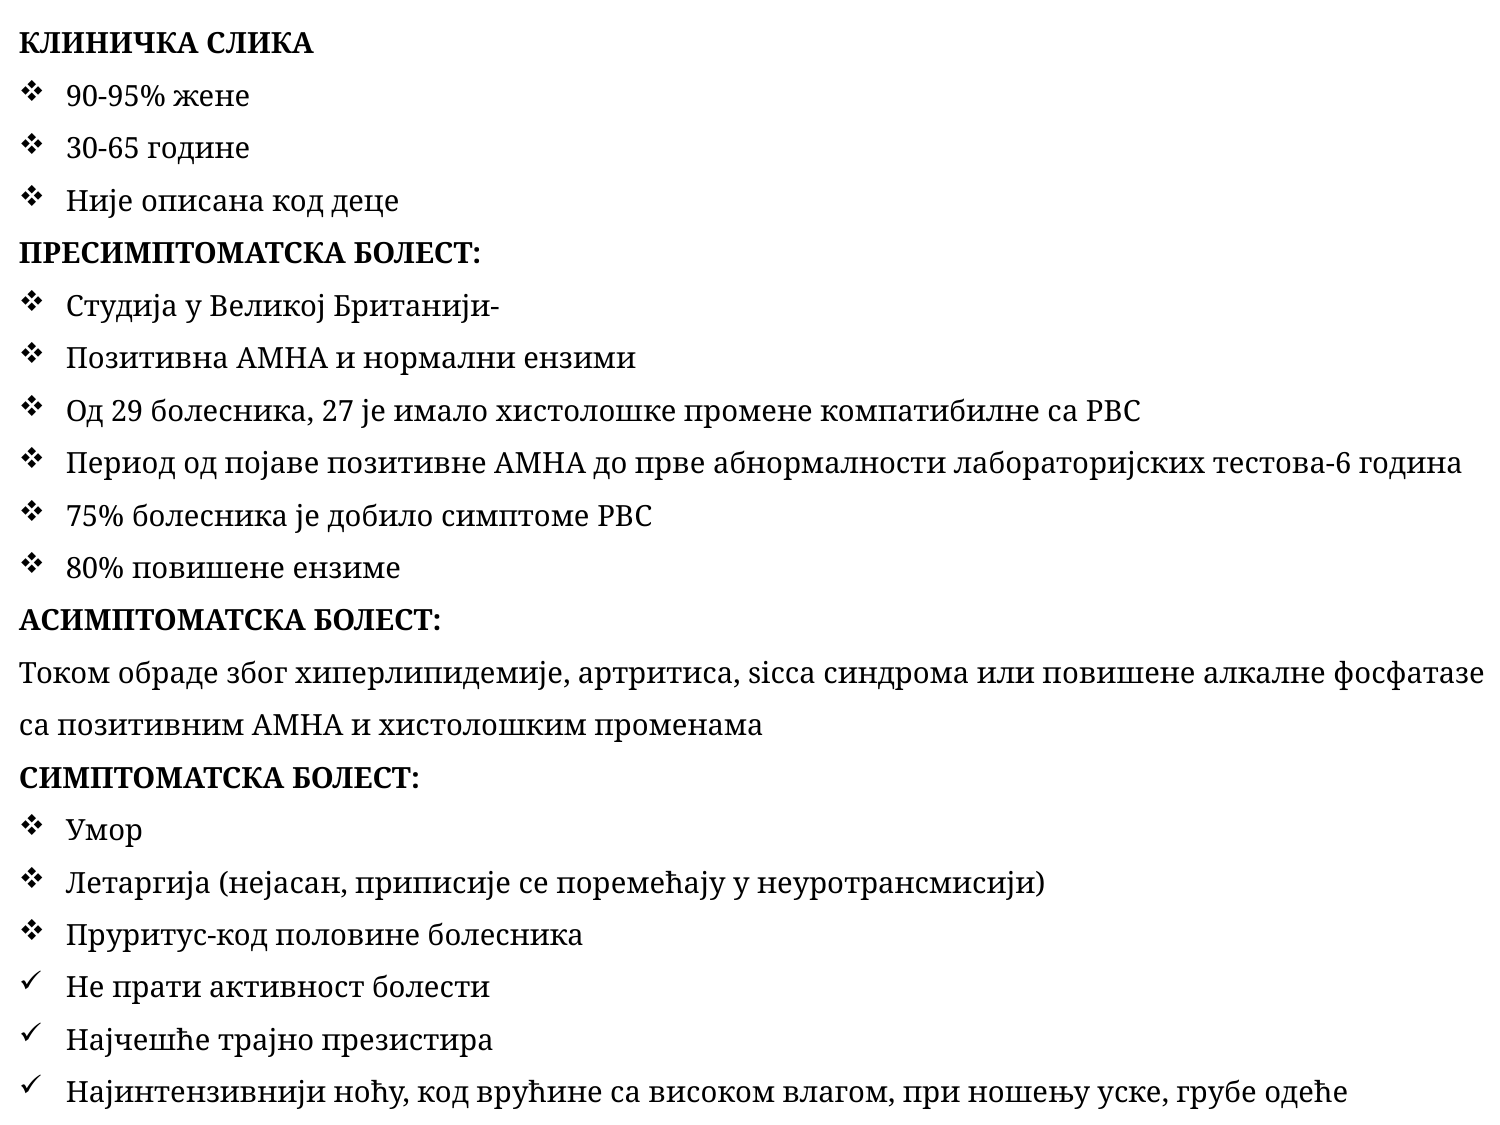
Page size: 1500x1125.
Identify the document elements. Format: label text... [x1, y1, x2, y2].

text_box КЛИНИЧКА СЛИКА 90-95% жене 30-65 године Није описана код деце ПРЕСИМПТОМАТСКА БОЛЕСТ: Студија у Великој Британији- Позитивна AMHA и нормални ензими Од 29 болесника, 27 је имало хистолошке промене компатибилне са PBC Период од појаве позитивне AMHA до прве абнормалности лабораторијских тестова-6 година 75% болесника је добило симптоме PBC 80% повишене ензиме АСИМПТОМАТСКА БОЛЕСТ: Током обраде због хиперлипидемије, артритиса, sicca синдрома или повишене алкалне фосфатазе са позитивним AMHA и хистолошким променама СИМПТОМАТСКА БОЛЕСТ: Умор Летаргија (нејасан, приписије се поремећају у неуротрансмисији) Пруритус-код половине болесника Не прати активност болести Најчешће трајно презистира Најинтензивнији ноћу, код врућине са високом влагом, при ношењу уске, грубе одеће [4, 0, 1500, 1116]
